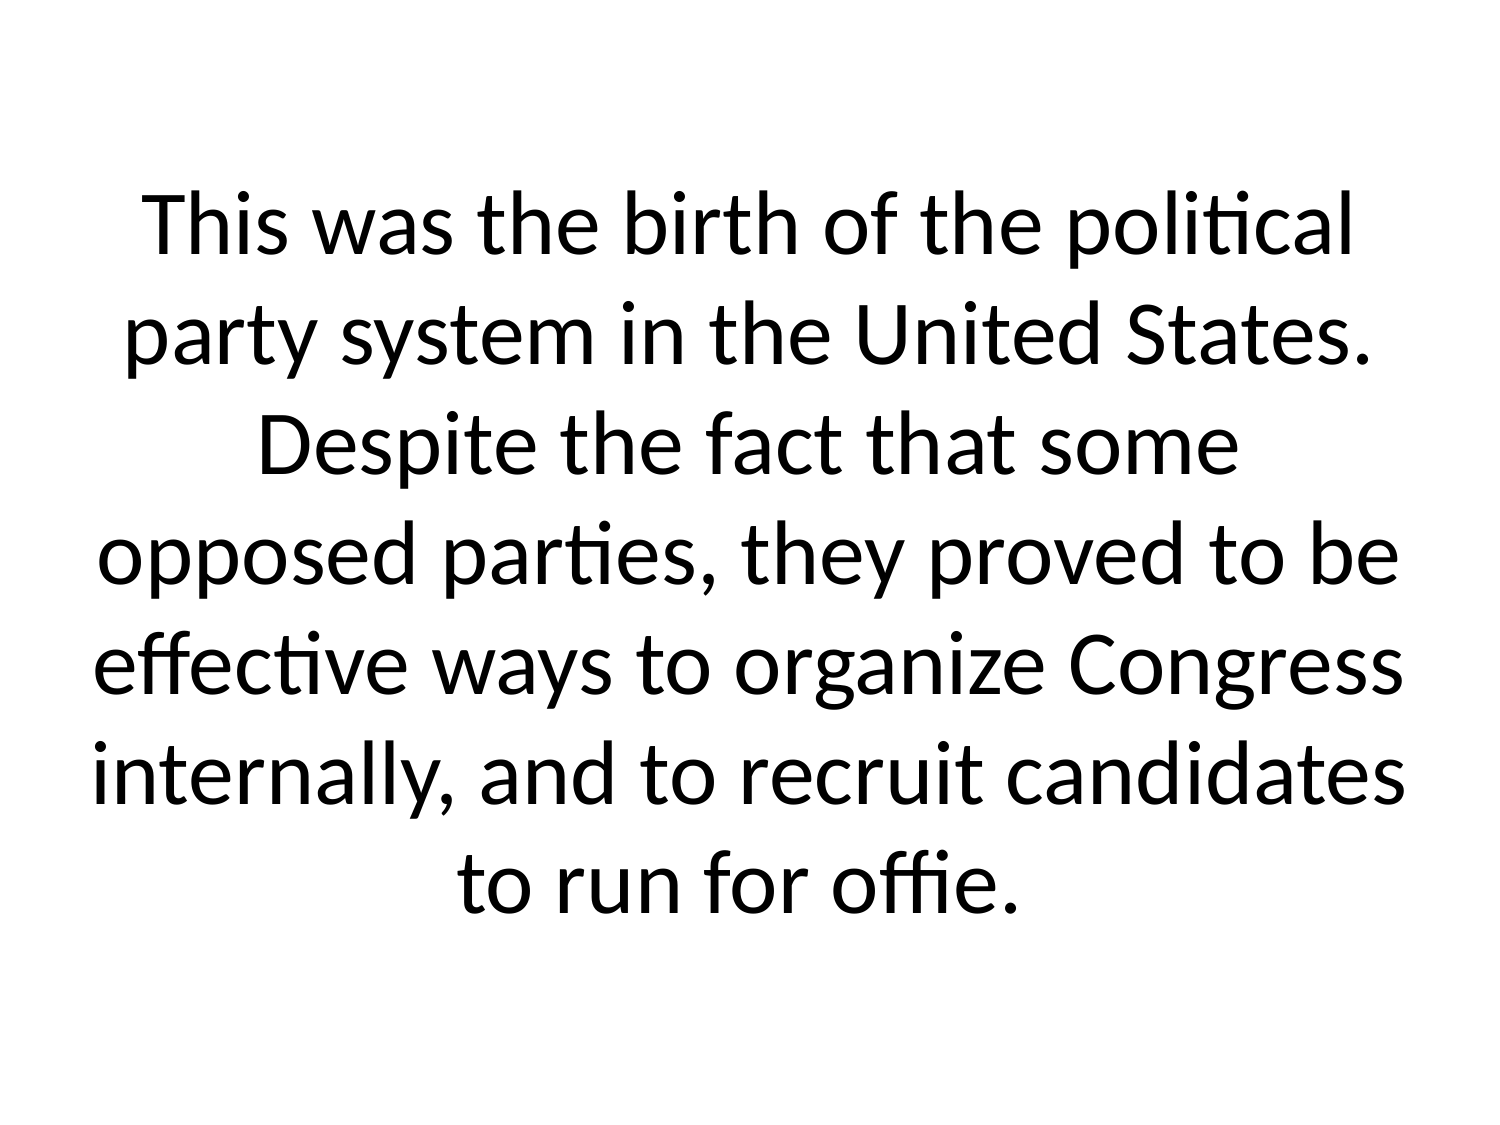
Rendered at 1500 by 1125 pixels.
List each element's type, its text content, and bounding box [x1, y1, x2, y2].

title This was the birth of the political party system in the United States. Despite the fact that some opposed parties, they proved to be effective ways to organize Congress internally, and to recruit candidates to run for offie. [74, 44, 1426, 1051]
